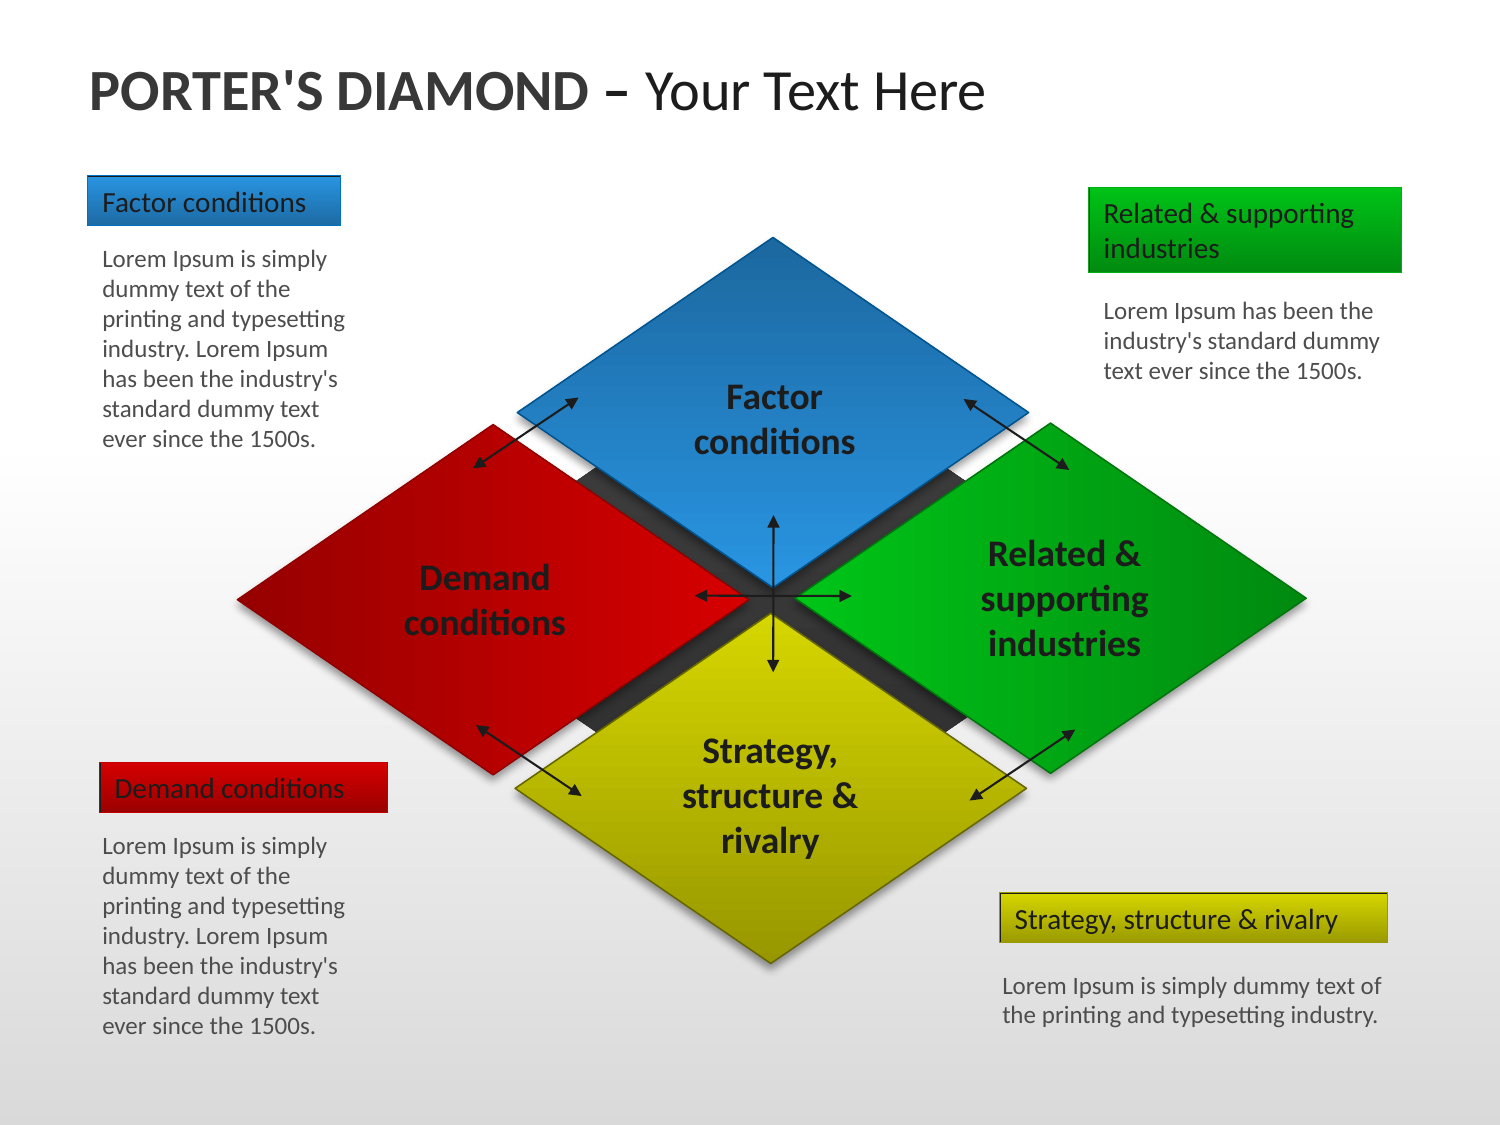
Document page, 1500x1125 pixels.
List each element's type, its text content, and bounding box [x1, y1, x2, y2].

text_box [472, 397, 579, 469]
text_box Related & supporting industries [937, 521, 1192, 671]
text_box [577, 474, 689, 554]
text_box [535, 666, 999, 966]
text_box Demand conditions [99, 762, 388, 813]
text_box [857, 657, 959, 732]
text_box [857, 436, 1309, 756]
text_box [694, 514, 853, 673]
text_box Lorem Ipsum is simply dummy text of the printing and typesetting industry. [987, 961, 1400, 1037]
text_box Lorem Ipsum is simply dummy text of the printing and typesetting industry. Lorem Ipsum has been the industry's standard dummy text ever since the 1500s. [87, 822, 363, 1047]
text_box [235, 439, 689, 762]
text_box PORTER'S DIAMOND – Your Text Here [75, 37, 1101, 138]
text_box Lorem Ipsum has been the industry's standard dummy text ever since the 1500s. [1089, 287, 1425, 393]
text_box [857, 476, 962, 550]
text_box Related & supporting industries [1088, 187, 1402, 273]
text_box Strategy, structure & rivalry [999, 892, 1388, 943]
text_box Factor conditions [648, 364, 902, 469]
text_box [963, 398, 1070, 471]
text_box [475, 724, 582, 797]
text_box Factor conditions [87, 175, 341, 226]
text_box [539, 235, 1010, 533]
text_box Lorem Ipsum is simply dummy text of the printing and typesetting industry. Lorem Ipsum has been the industry's standard dummy text ever since the 1500s. [87, 235, 363, 460]
text_box Strategy, structure & rivalry [643, 718, 898, 869]
text_box Demand conditions [358, 545, 612, 651]
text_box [969, 729, 1076, 801]
text_box [586, 657, 689, 732]
